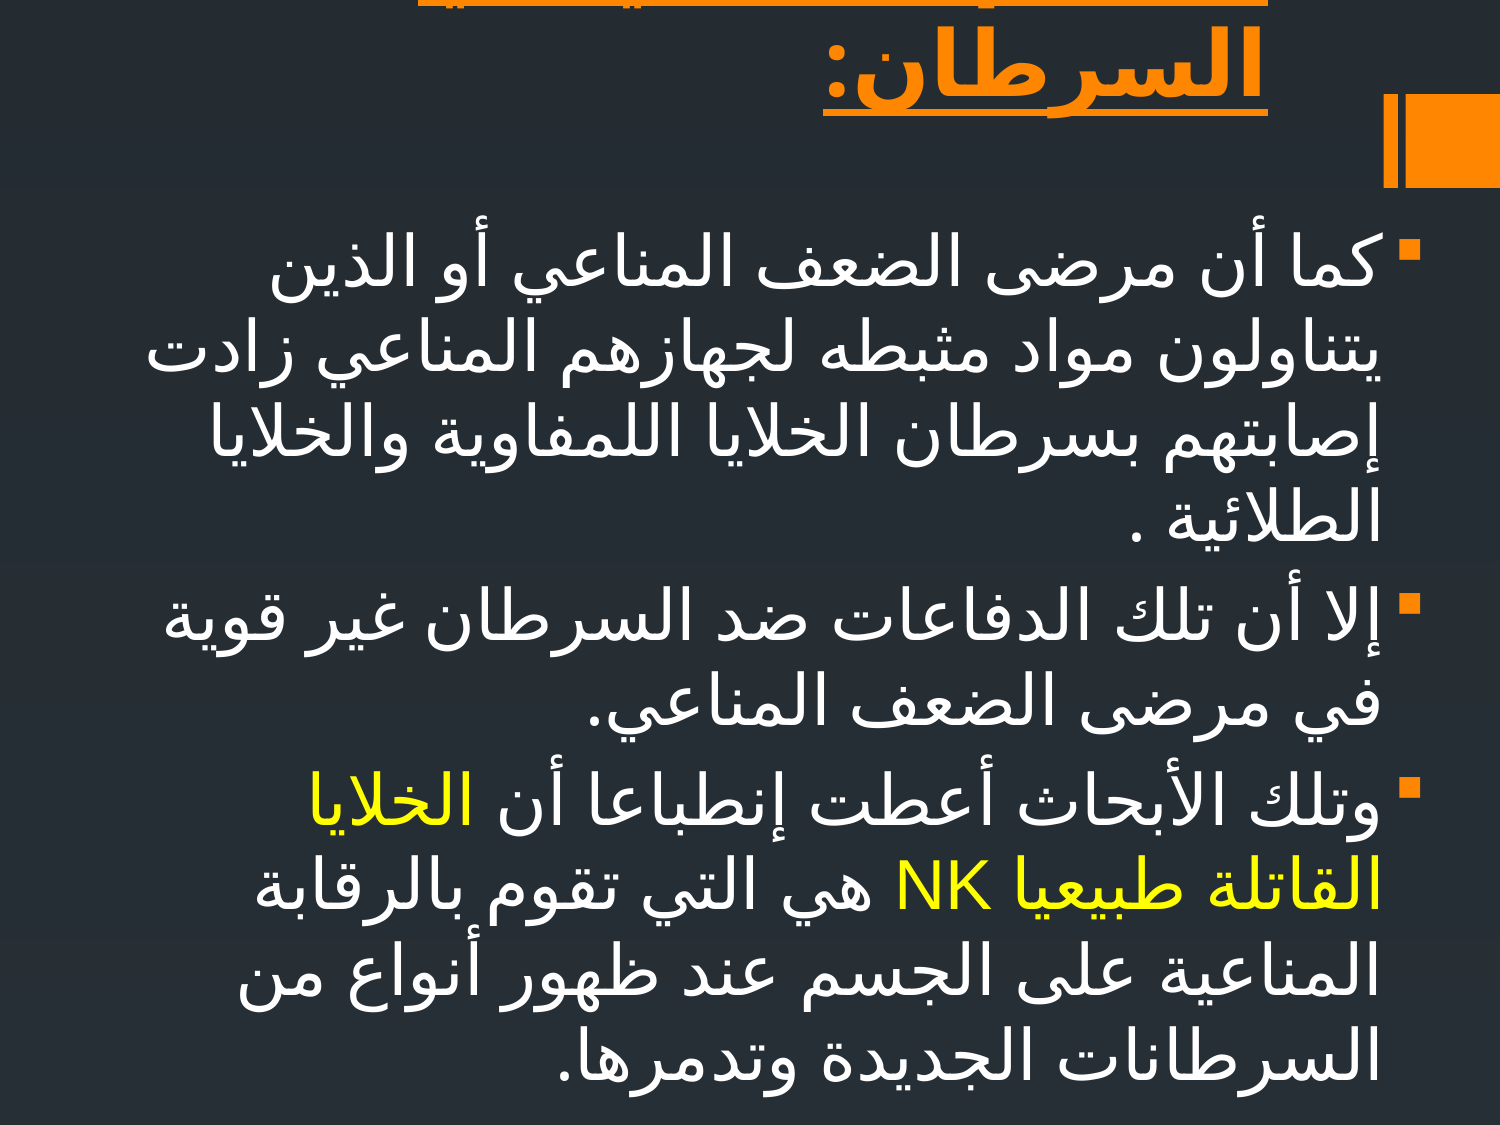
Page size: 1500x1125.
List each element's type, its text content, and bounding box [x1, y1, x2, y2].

list كما أن مرضى الضعف المناعي أو الذين يتناولون مواد مثبطه لجهازهم المناعي زادت إصابتهم بسرطان الخلايا اللمفاوية والخلايا الطلائية . إلا أن تلك الدفاعات ضد السرطان غير قوية في مرضى الضعف المناعي. وتلك الأبحاث أعطت إنطباعا أن الخلايا القاتلة طبيعيا NK هي التي تقوم بالرقابة المناعية على الجسم عند ظهور أنواع من السرطانات الجديدة وتدمرها. [123, 208, 1433, 1125]
text_box التحكم المناعي في السرطان: [396, 55, 1283, 233]
